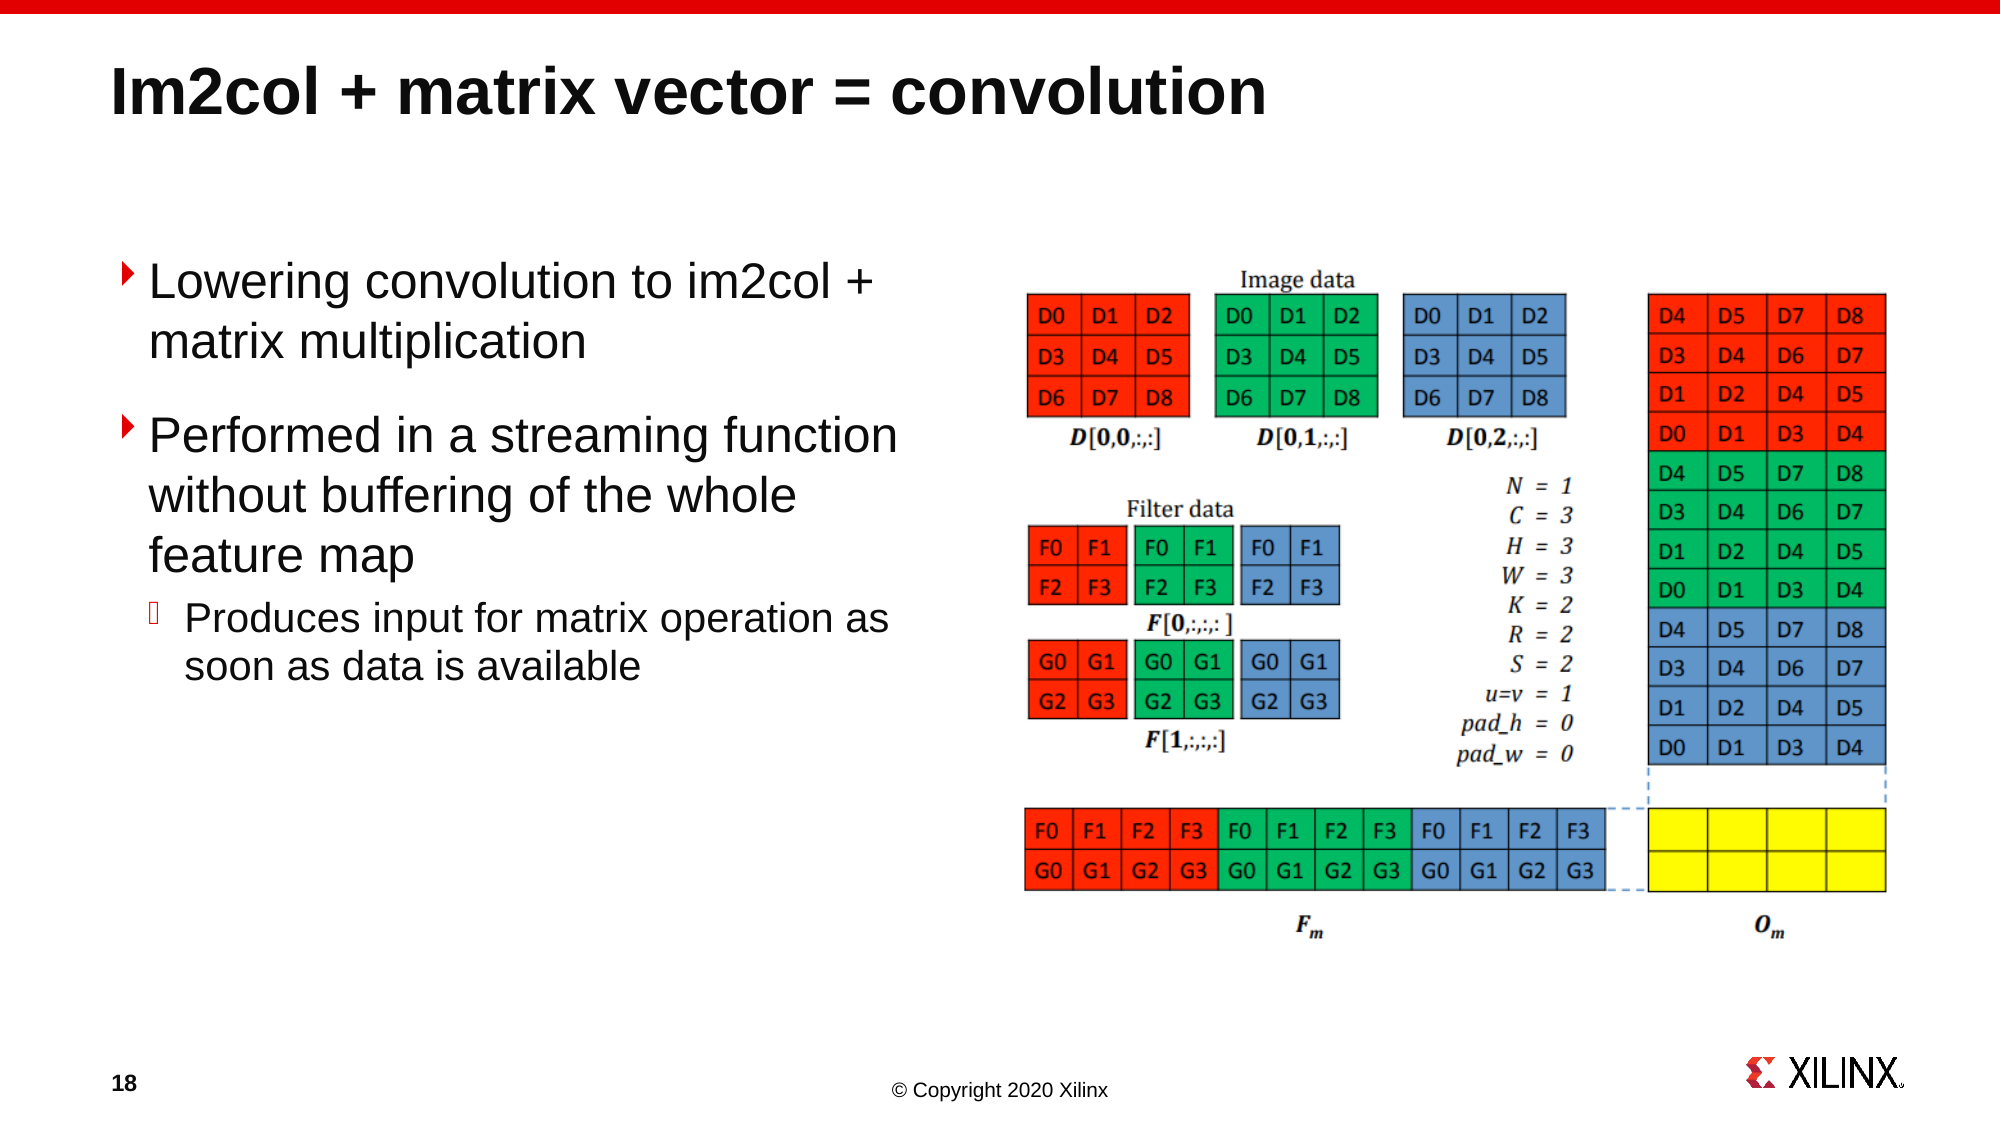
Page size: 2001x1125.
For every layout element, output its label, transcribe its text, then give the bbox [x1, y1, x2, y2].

slide_number 18 [96, 1043, 257, 1104]
picture [1745, 1056, 1905, 1089]
list Lowering convolution to im2col + matrix multiplication Performed in a streaming function without buffering of the whole feature map Produces input for matrix operation as soon as data is available [95, 241, 977, 1002]
picture [995, 243, 1911, 968]
title Im2col + matrix vector = convolution [95, 50, 1905, 210]
